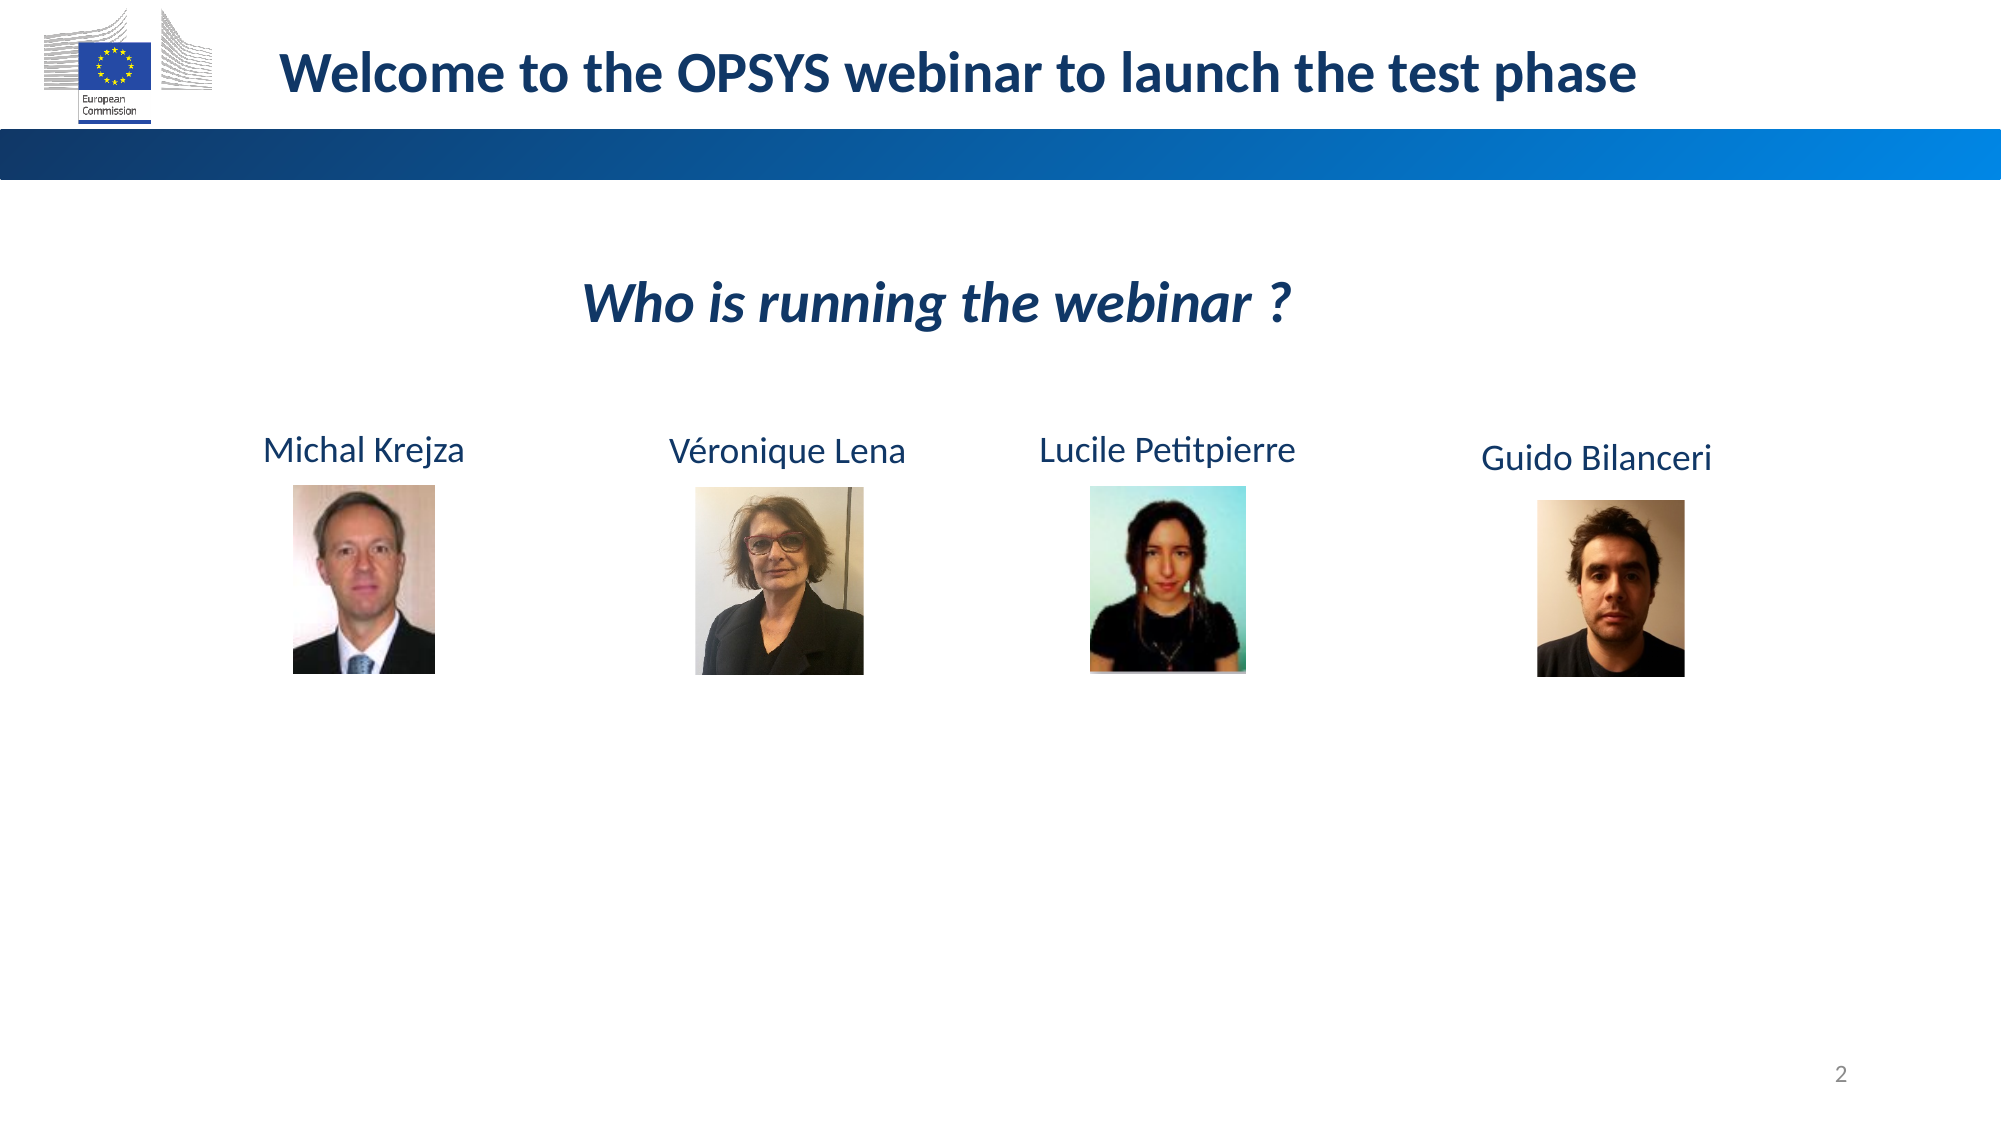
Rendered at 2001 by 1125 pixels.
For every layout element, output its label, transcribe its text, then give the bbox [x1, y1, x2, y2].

picture [1522, 500, 1699, 677]
text_box Welcome to the OPSYS webinar to launch the test phase [264, 27, 1690, 112]
text_box Lucile Petitpierre [1015, 417, 1321, 478]
picture [44, 8, 212, 124]
picture [1090, 486, 1246, 674]
slide_number 2 [1412, 1042, 1863, 1103]
picture [695, 486, 864, 675]
text_box Who is running the webinar ? [566, 256, 1322, 342]
text_box Guido Bilanceri [1444, 425, 1750, 485]
picture [293, 485, 435, 674]
text_box Véronique Lena [635, 418, 941, 479]
text_box Michal Krejza [243, 417, 485, 478]
